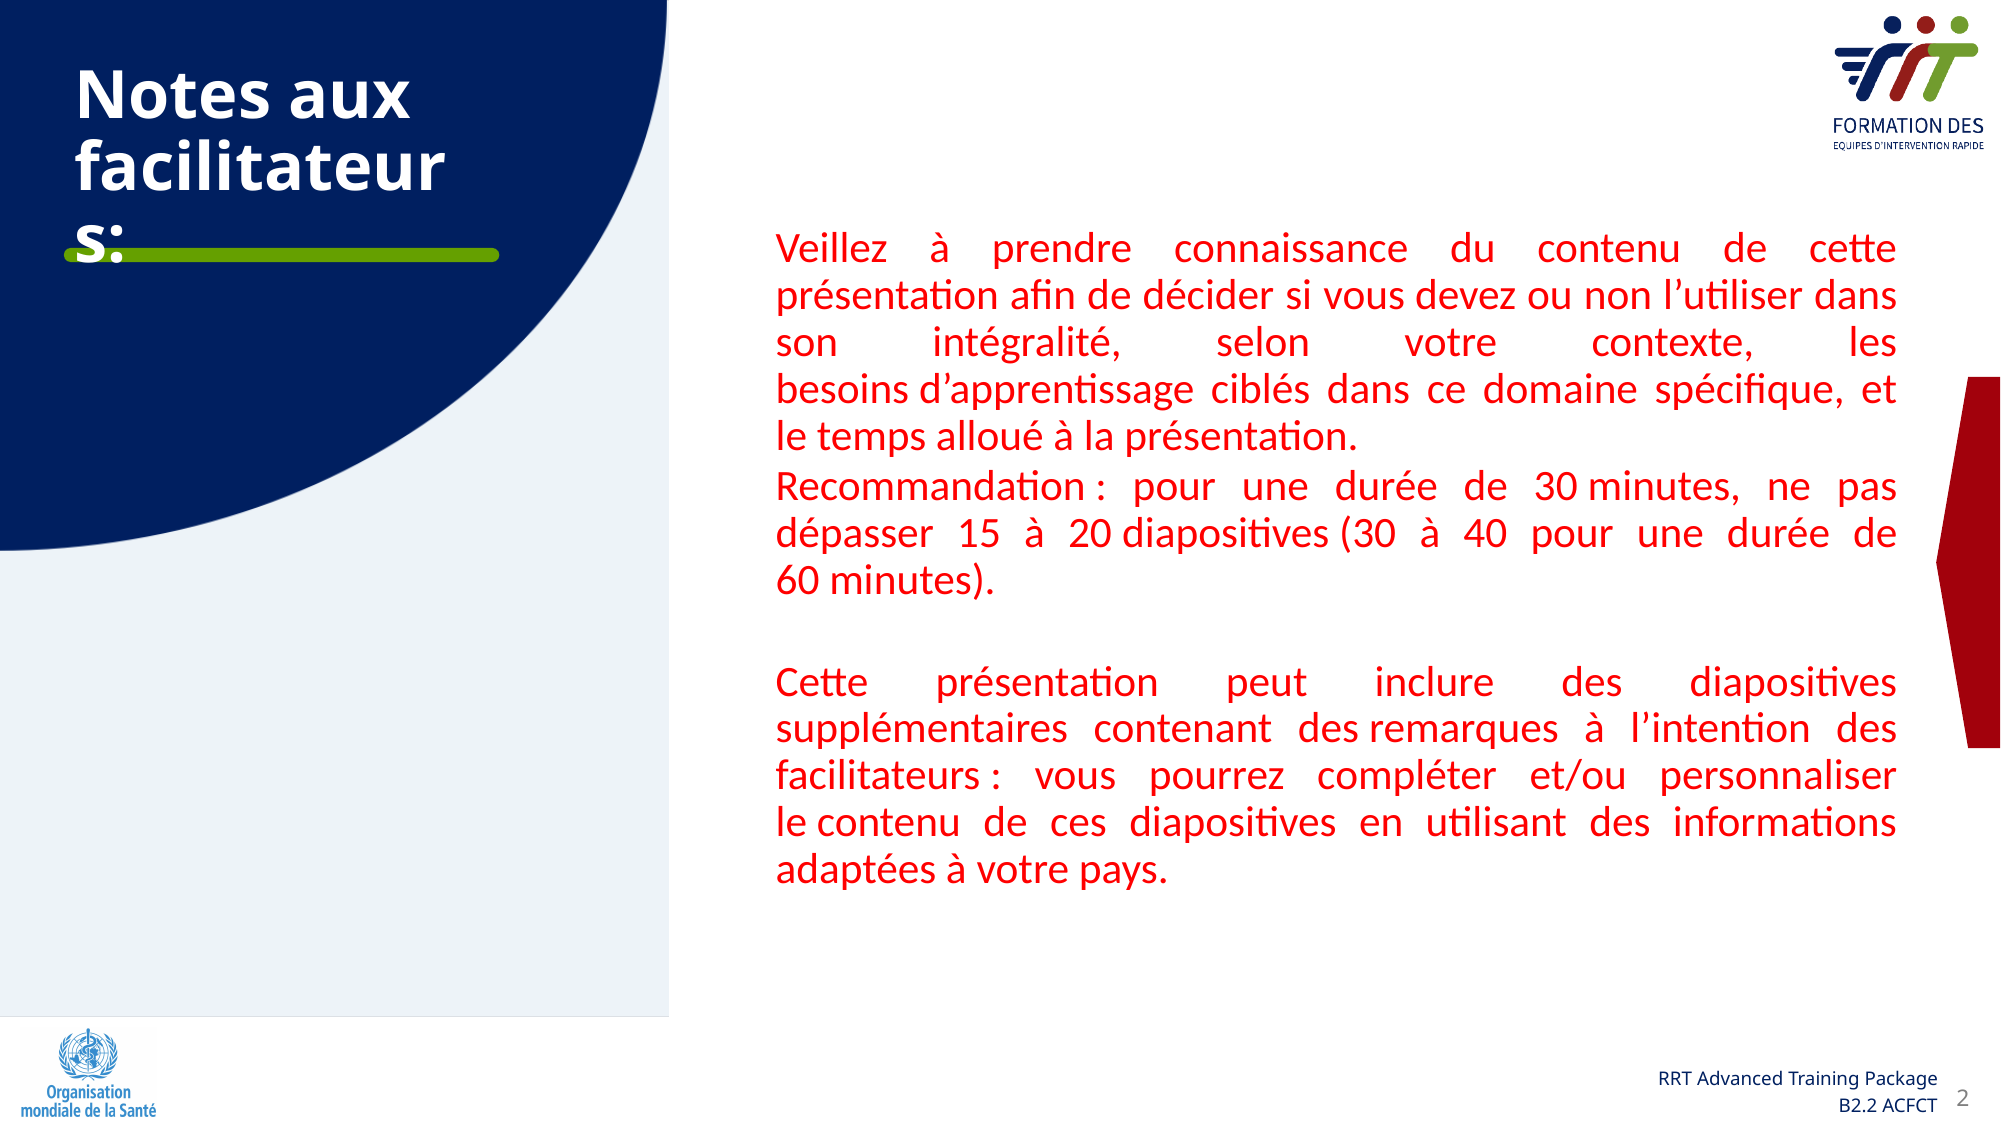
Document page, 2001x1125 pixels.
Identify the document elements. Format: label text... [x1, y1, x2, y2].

list Veillez à prendre connaissance du contenu de cette présentation afin de décider si vous devez ou non l’utiliser dans son intégralité, selon votre contexte, les besoins d’apprentissage ciblés dans ce domaine spécifique, et le temps alloué à la présentation.​ Recommandation : pour une durée de 30 minutes, ne pas dépasser 15 à 20 diapositives (30 à 40 pour une durée de 60 minutes). ​ ​ Cette présentation peut inclure des diapositives supplémentaires contenant des remarques à l’intention des facilitateurs : vous pourrez compléter et/ou personnaliser le contenu de ces diapositives en utilisant des informations adaptées à votre pays. [775, 225, 1898, 898]
picture [1833, 15, 1984, 151]
picture [20, 1027, 157, 1118]
picture [0, 0, 669, 1018]
title Notes aux facilitateurs: [66, 113, 469, 226]
